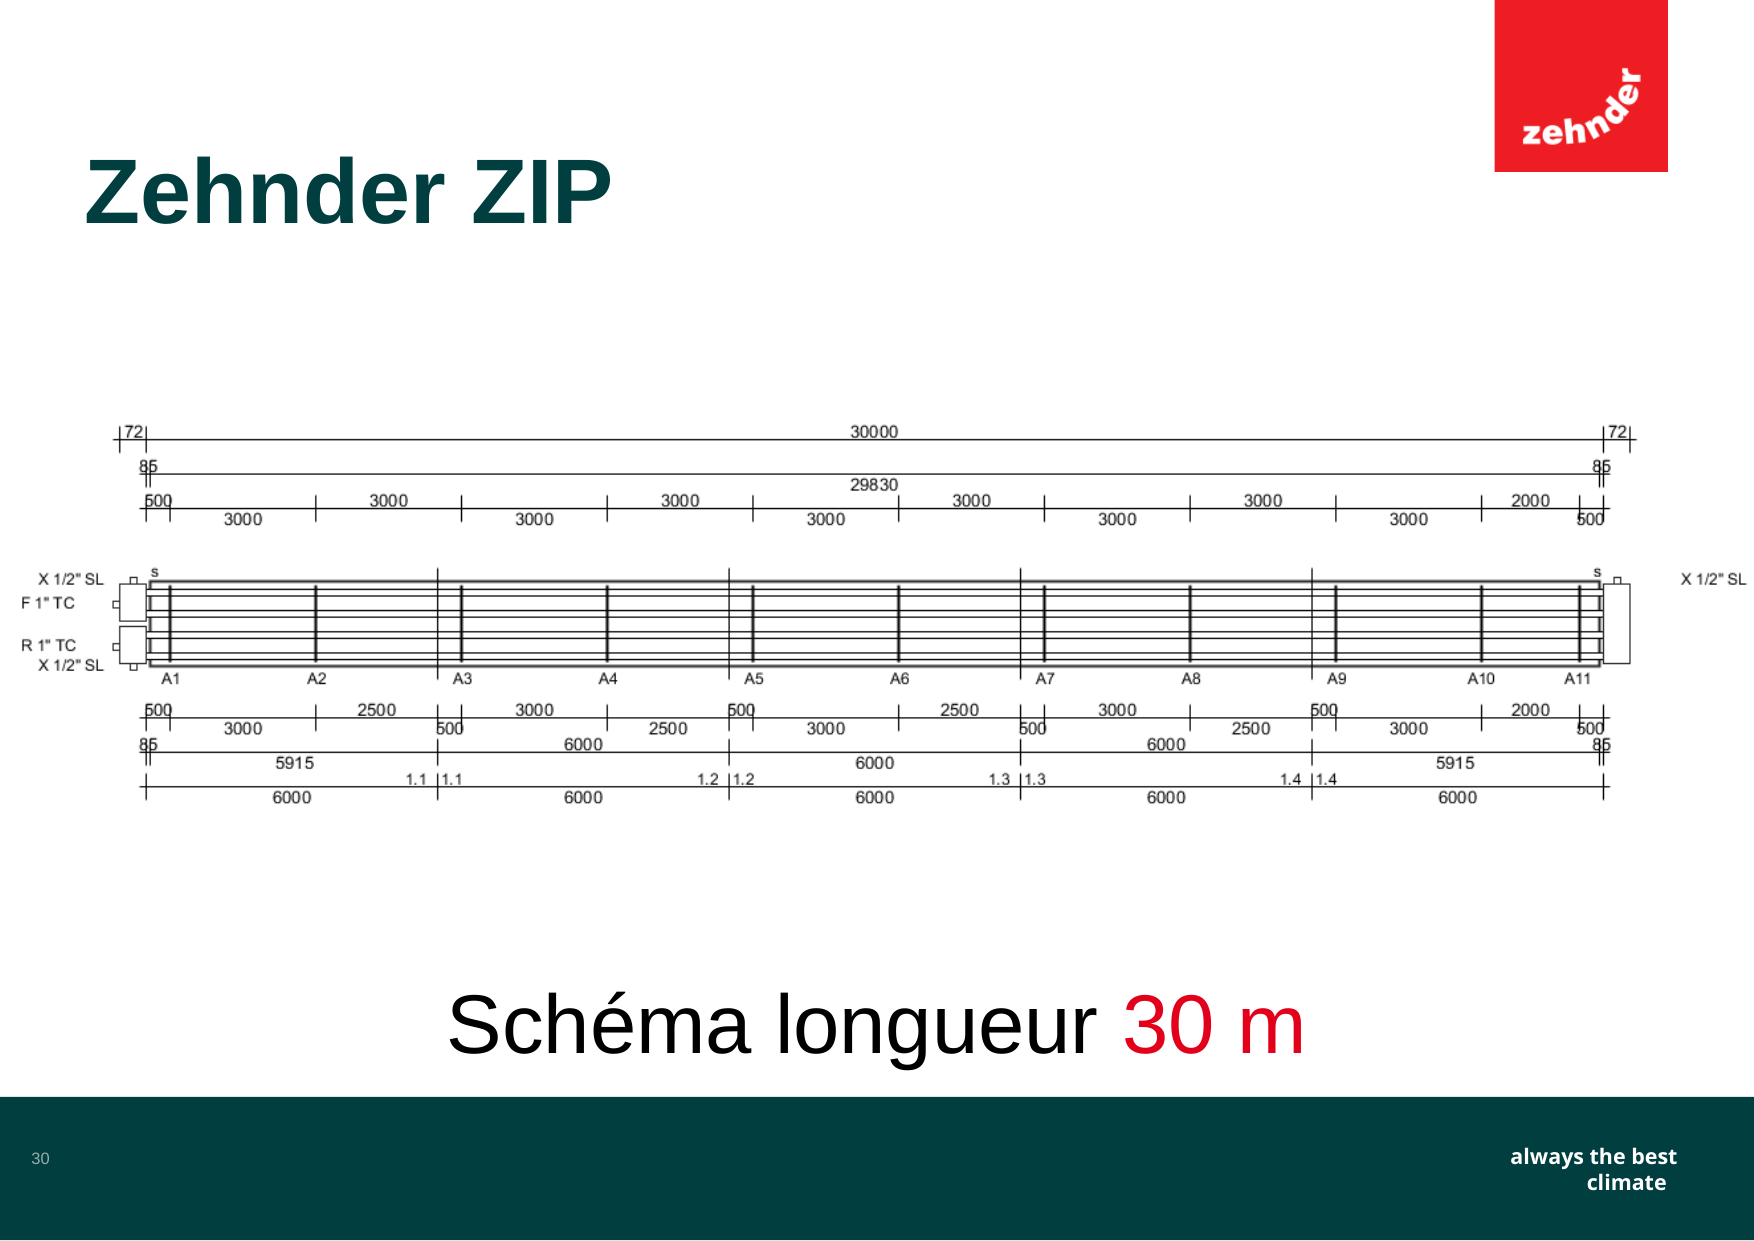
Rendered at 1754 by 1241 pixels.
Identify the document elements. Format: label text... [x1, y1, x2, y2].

picture [0, 414, 1754, 826]
text_box Schéma longueur 30 m [431, 962, 1323, 1078]
title Zehnder ZIP [70, 136, 1583, 207]
